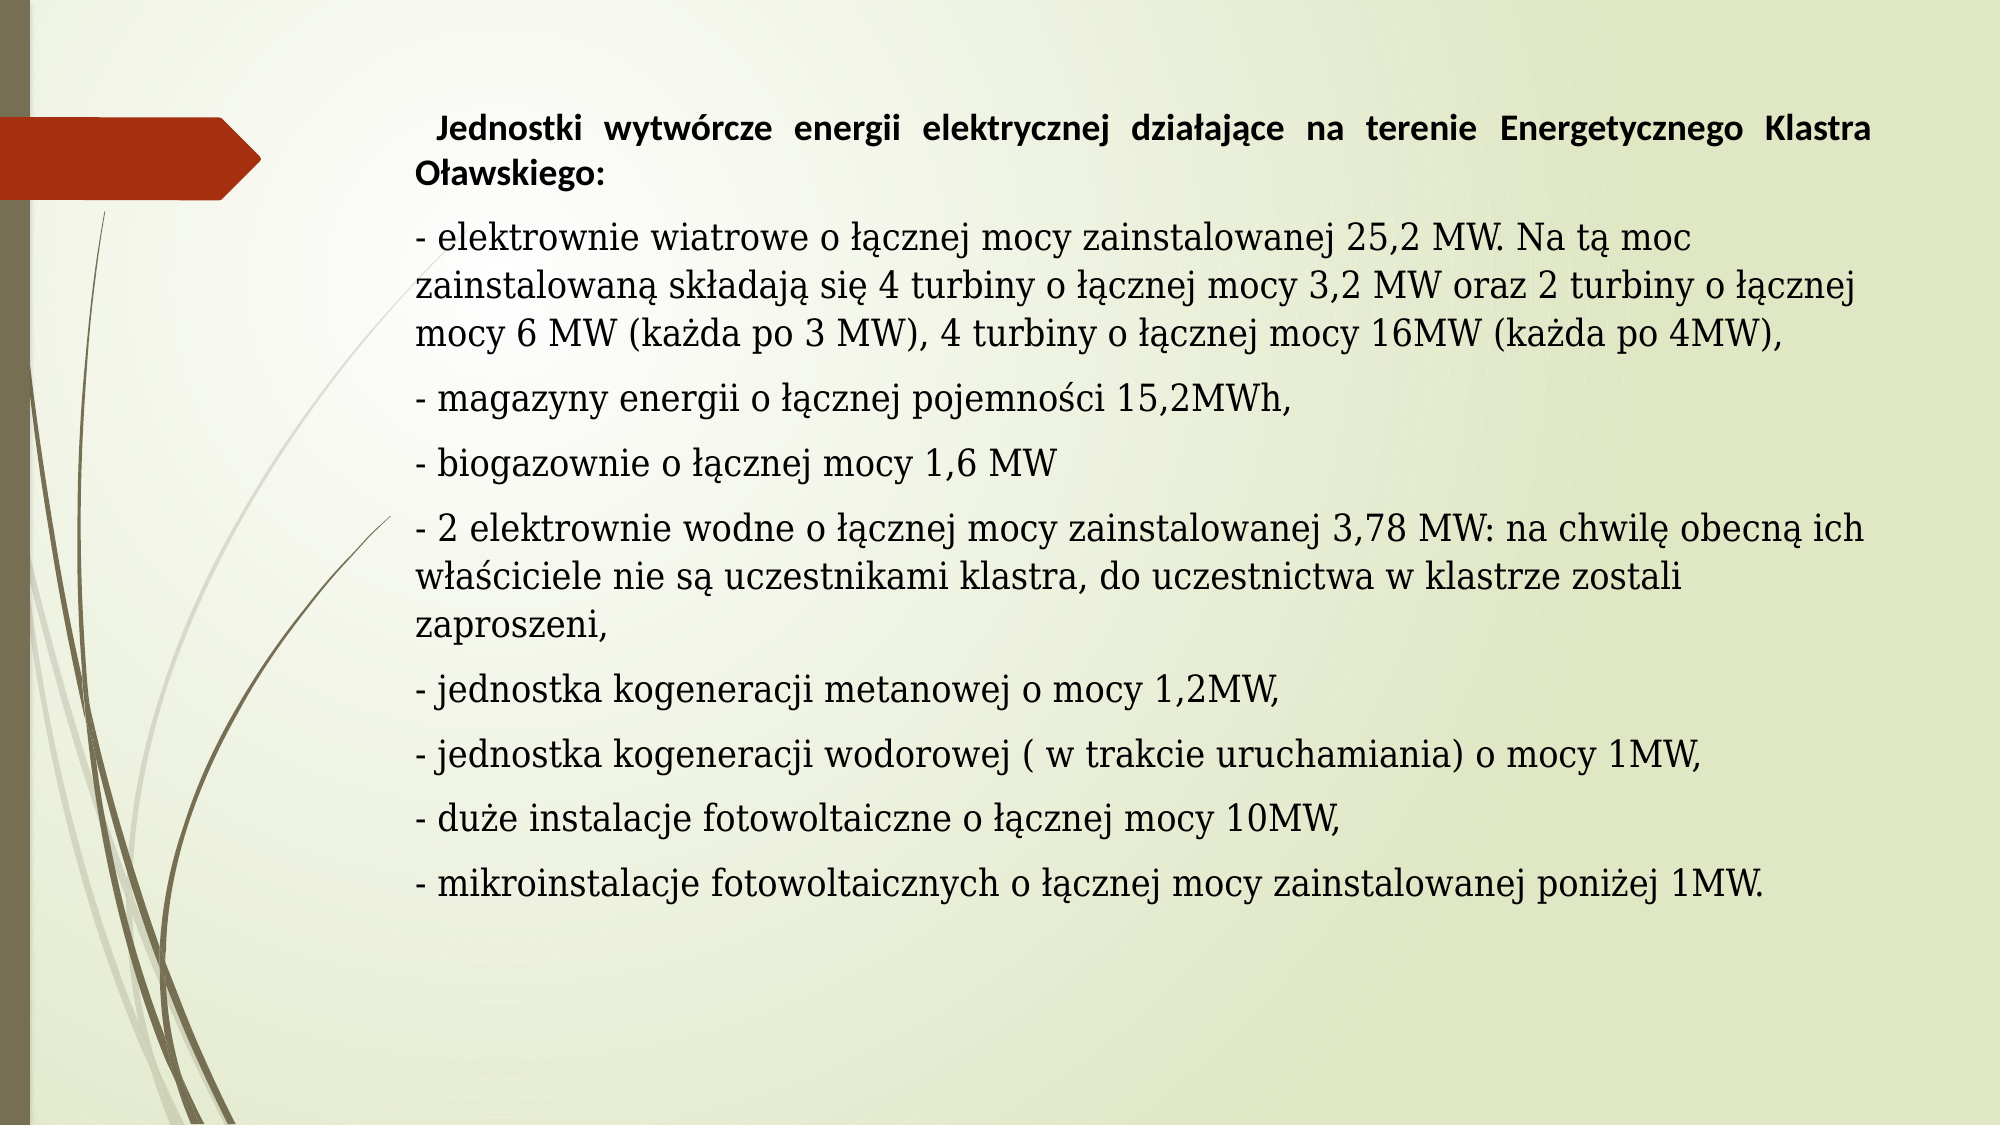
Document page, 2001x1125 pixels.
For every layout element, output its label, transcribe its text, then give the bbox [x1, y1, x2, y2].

text_box Jednostki wytwórcze energii elektrycznej działające na terenie Energetycznego Klastra Oławskiego: - elektrownie wiatrowe o łącznej mocy zainstalowanej 25,2 MW. Na tą moc zainstalowaną składają się 4 turbiny o łącznej mocy 3,2 MW oraz 2 turbiny o łącznej mocy 6 MW (każda po 3 MW), 4 turbiny o łącznej mocy 16MW (każda po 4MW), - magazyny energii o łącznej pojemności 15,2MWh, - biogazownie o łącznej mocy 1,6 MW - 2 elektrownie wodne o łącznej mocy zainstalowanej 3,78 MW: na chwilę obecną ich właściciele nie są uczestnikami klastra, do uczestnictwa w klastrze zostali zaproszeni, - jednostka kogeneracji metanowej o mocy 1,2MW, - jednostka kogeneracji wodorowej ( w trakcie uruchamiania) o mocy 1MW, - duże instalacje fotowoltaiczne o łącznej mocy 10MW, - mikroinstalacje fotowoltaicznych o łącznej mocy zainstalowanej poniżej 1MW. [400, 95, 1887, 1035]
